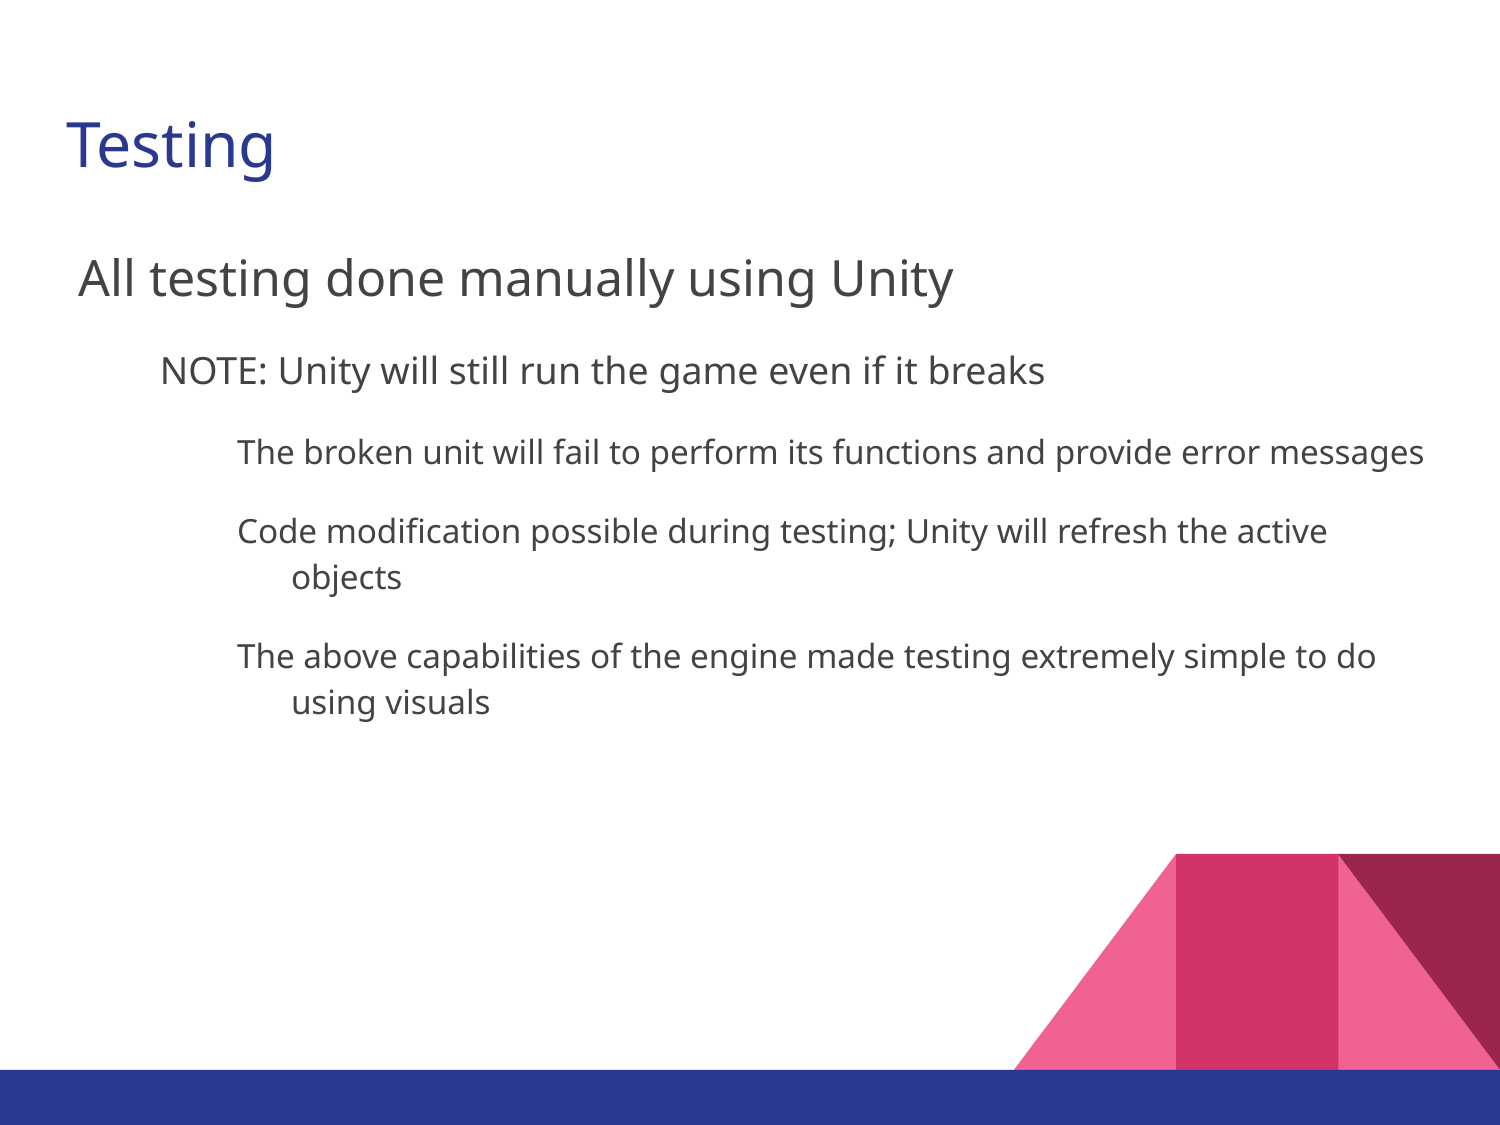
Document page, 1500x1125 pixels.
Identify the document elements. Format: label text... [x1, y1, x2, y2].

title Testing [51, 89, 1449, 222]
list All testing done manually using Unity NOTE: Unity will still run the game even if it breaks The broken unit will fail to perform its functions and provide error messages Code modification possible during testing; Unity will refresh the active objects The above capabilities of the engine made testing extremely simple to do using visuals [51, 222, 1449, 953]
